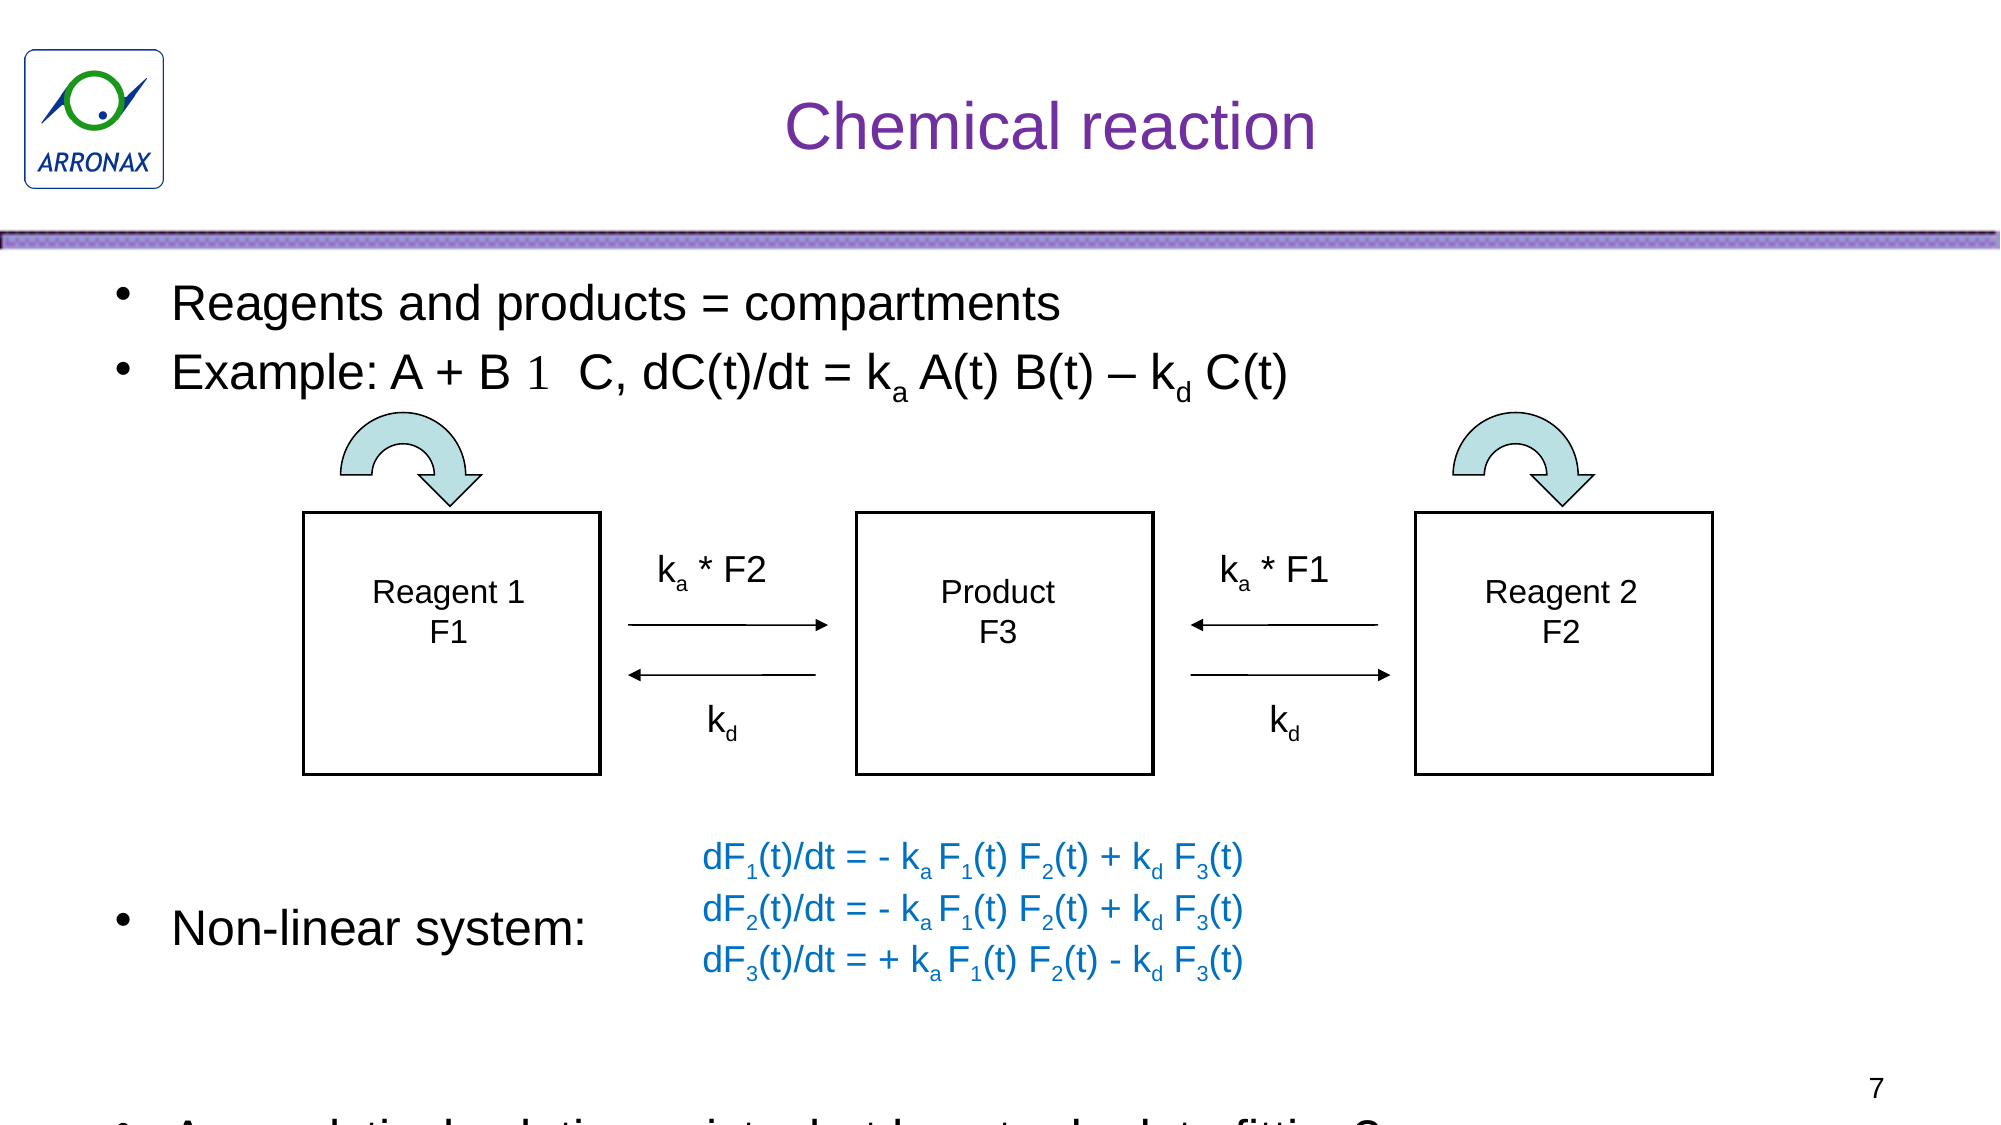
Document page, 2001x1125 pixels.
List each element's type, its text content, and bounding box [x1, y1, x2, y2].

text_box ka * F2 [642, 537, 783, 604]
text_box ka * F1 [1204, 537, 1345, 604]
picture [24, 49, 164, 189]
slide_number 7 [1433, 1061, 1901, 1113]
title Chemical reaction [202, 45, 1900, 200]
text_box Product F3 [925, 562, 1071, 657]
text_box [1190, 668, 1391, 682]
text_box [628, 618, 829, 632]
text_box [340, 412, 482, 507]
picture [0, 225, 2000, 263]
text_box dF1(t)/dt = - ka F1(t) F2(t) + kd F3(t) dF2(t)/dt = - ka F1(t) F2(t) + kd F3(t) dF3(t)/dt = + ka F1(t) F2(t) - kd F3(t) [687, 824, 1388, 994]
text_box Reagent 1 F1 [357, 562, 541, 657]
text_box [856, 512, 1154, 775]
text_box [1415, 512, 1713, 775]
text_box kd [692, 687, 753, 754]
list Reagents and products = compartments Example: A + B  C, dC(t)/dt = ka A(t) B(t) – kd C(t) Non-linear system: An analytical solution exists, but how to do data fitting? [99, 262, 1900, 1005]
text_box [303, 512, 600, 775]
text_box kd [1254, 687, 1315, 754]
text_box Reagent 2 F2 [1469, 562, 1653, 657]
text_box [1453, 412, 1594, 507]
text_box [628, 668, 816, 682]
text_box [1190, 618, 1379, 632]
